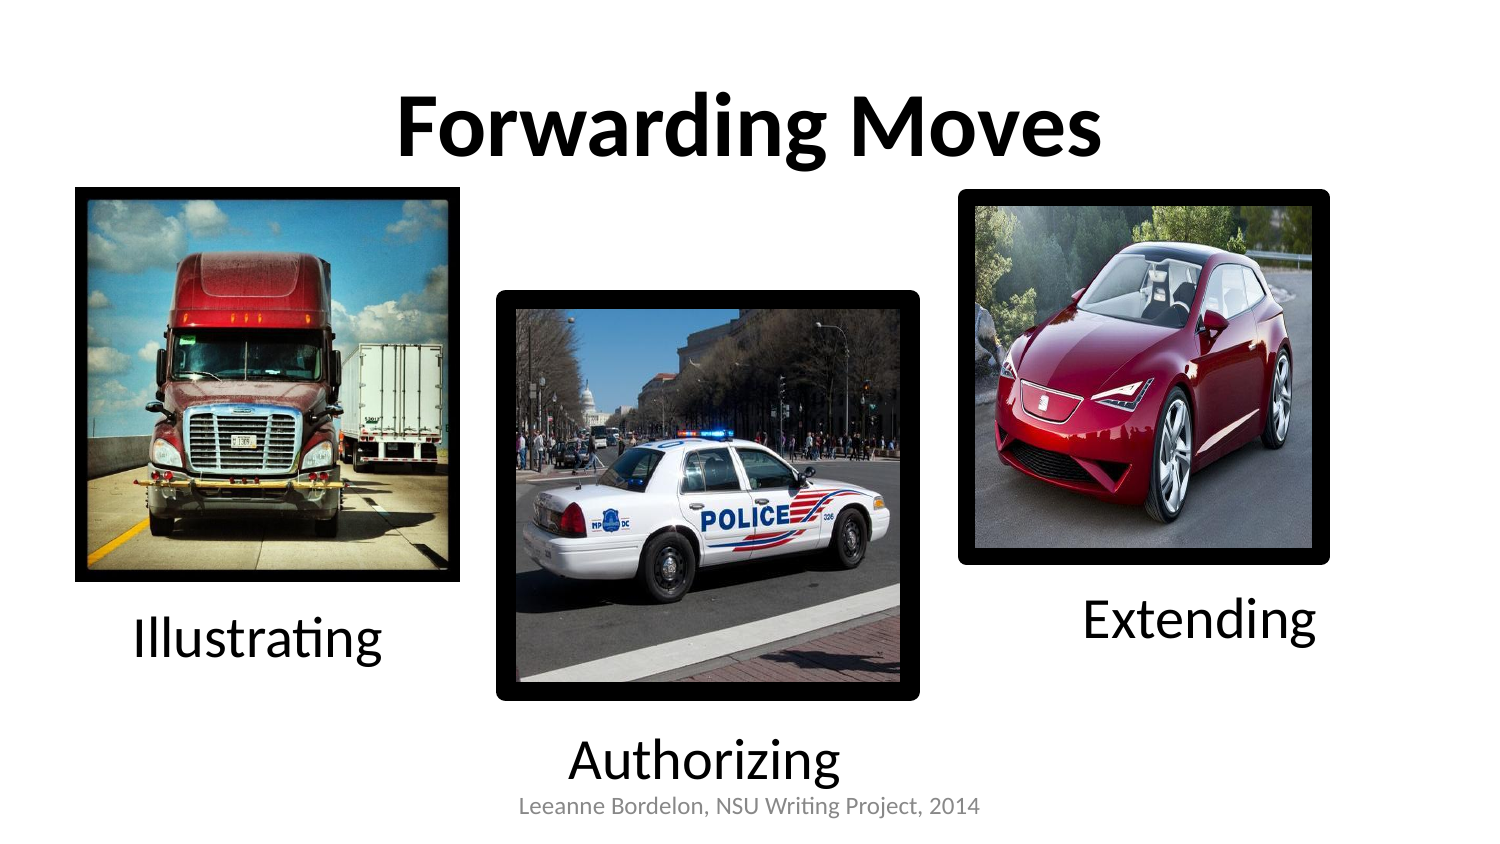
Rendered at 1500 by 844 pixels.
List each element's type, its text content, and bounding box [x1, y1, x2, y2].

picture [74, 187, 460, 582]
list Illustrating [103, 600, 413, 659]
picture [974, 206, 1313, 548]
text_box Authorizing [496, 721, 913, 844]
text_box Extending [1055, 581, 1345, 641]
footer Leeanne Bordelon, NSU Writing Project, 2014 [913, 787, 1004, 822]
picture [515, 309, 901, 682]
title Forwarding Moves [103, 83, 1397, 170]
